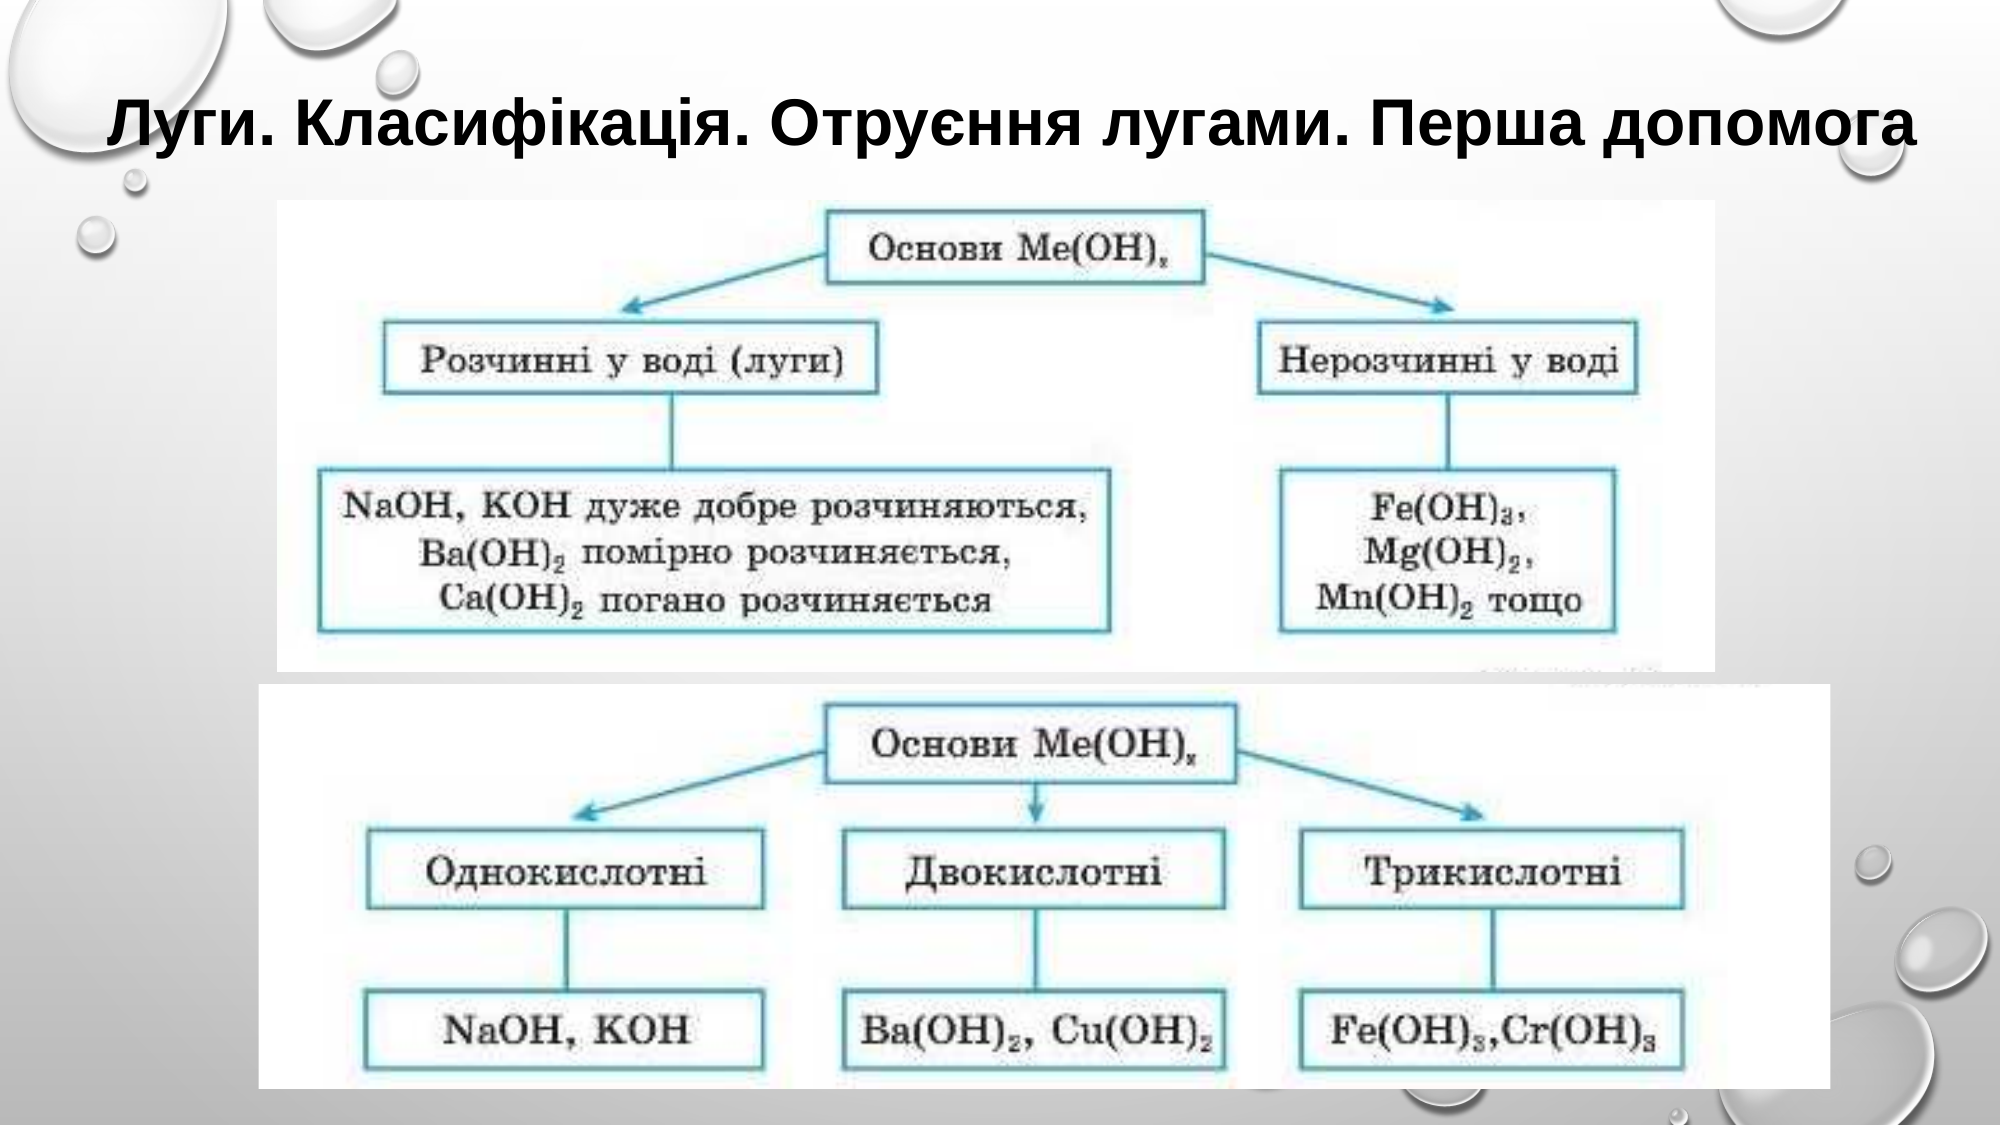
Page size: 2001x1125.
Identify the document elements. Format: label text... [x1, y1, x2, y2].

title Луги. Класифікація. Отруєння лугами. Перша допомога [90, 47, 1937, 201]
picture [0, 0, 2000, 1125]
